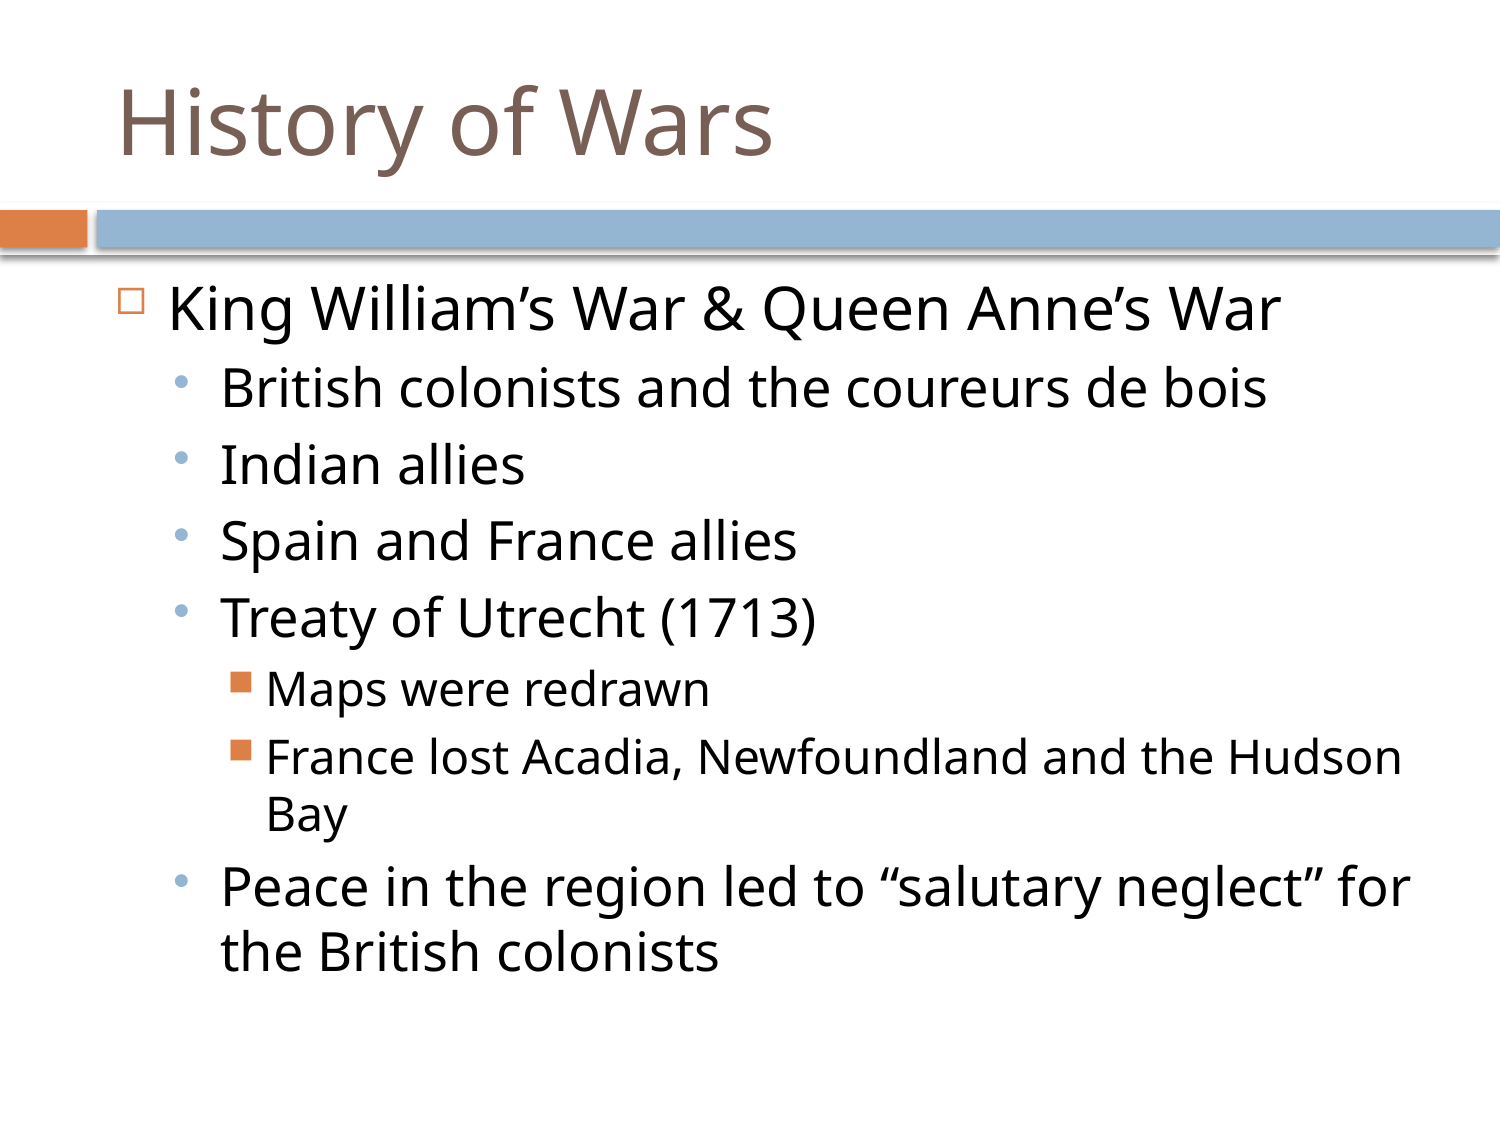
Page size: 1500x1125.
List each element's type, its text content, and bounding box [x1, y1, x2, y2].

list King William’s War & Queen Anne’s War British colonists and the coureurs de bois Indian allies Spain and France allies Treaty of Utrecht (1713) Maps were redrawn France lost Acadia, Newfoundland and the Hudson Bay Peace in the region led to “salutary neglect” for the British colonists [100, 262, 1438, 1000]
title History of Wars [100, 37, 1438, 200]
